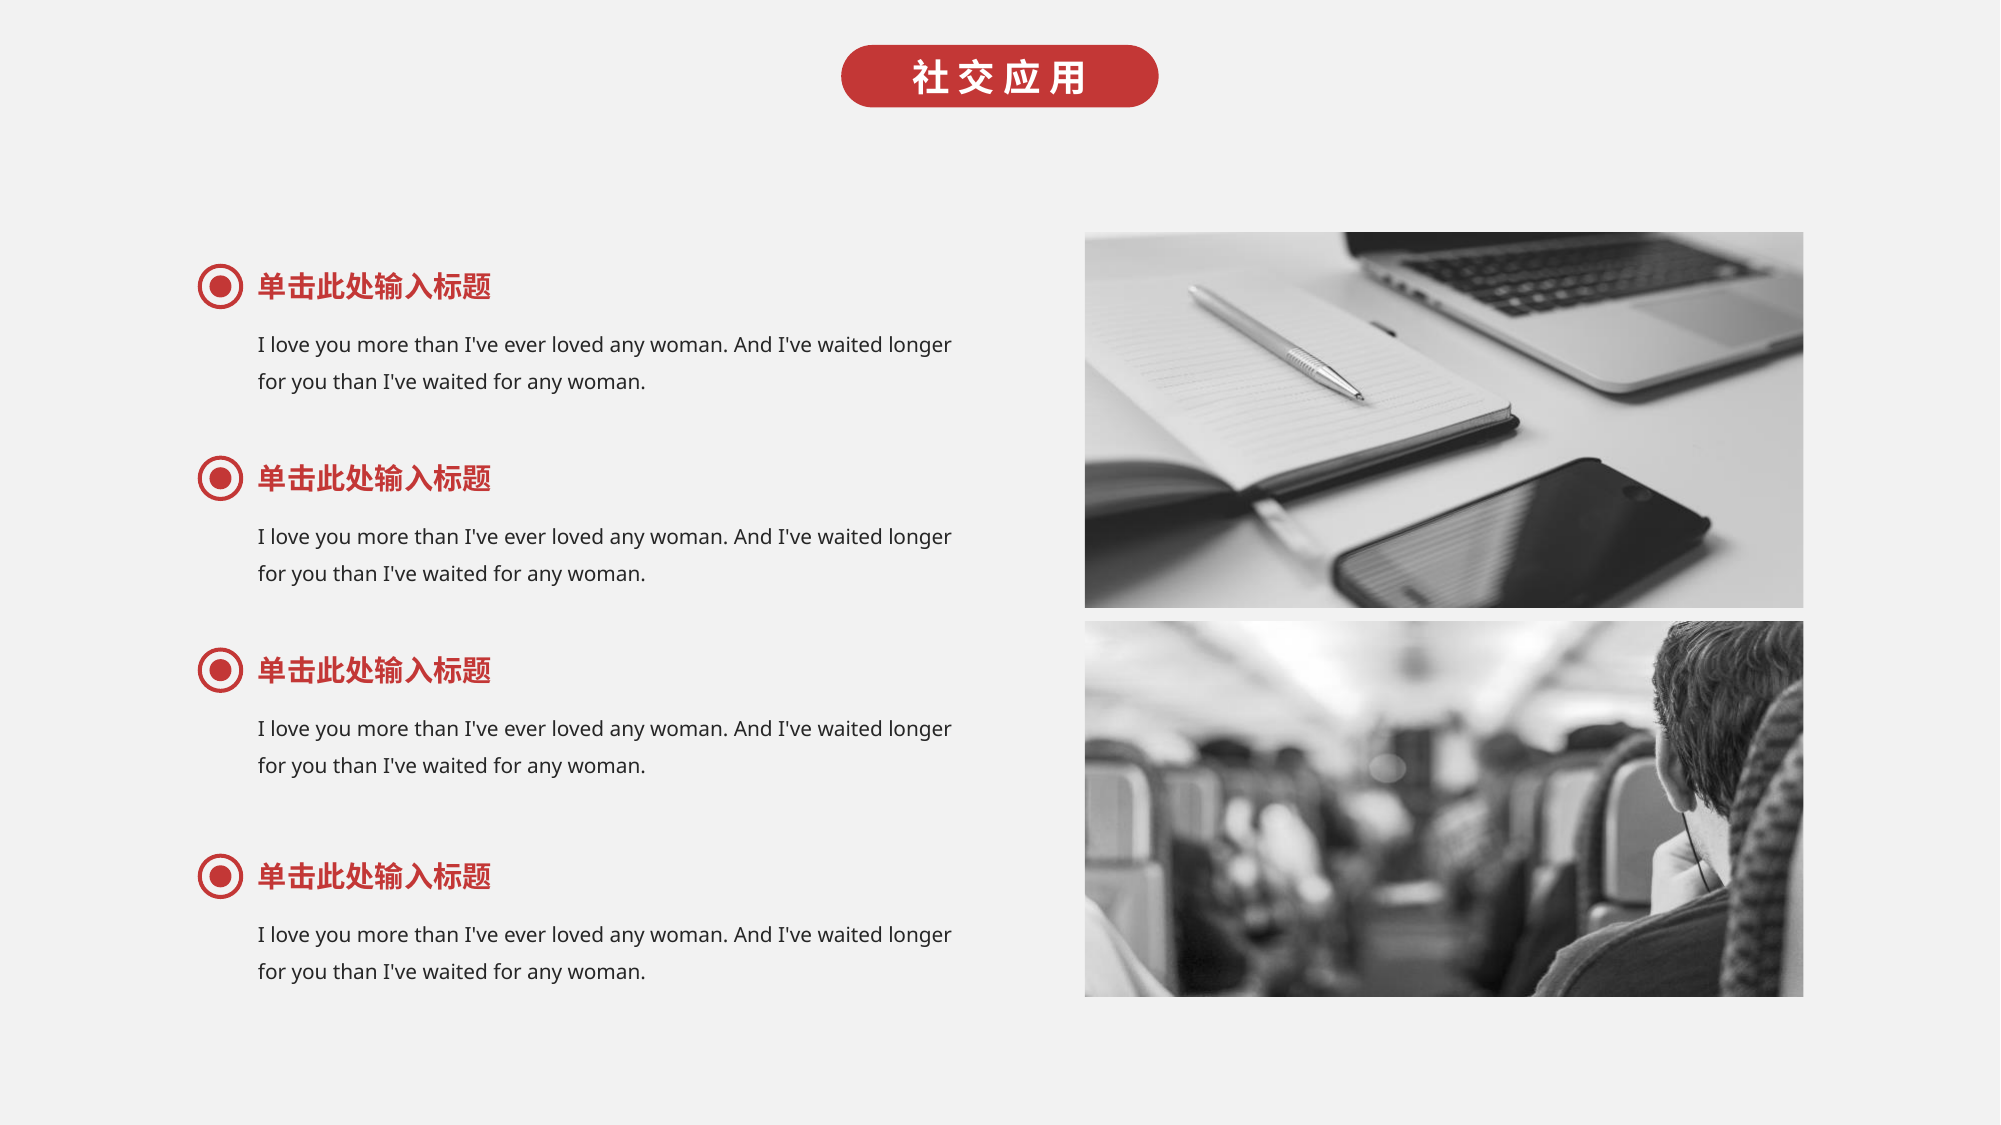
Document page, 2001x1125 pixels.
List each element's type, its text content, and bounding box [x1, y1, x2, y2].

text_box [197, 853, 244, 900]
text_box I love you more than I've ever loved any woman. And I've waited longer for you than I've waited for any woman. [243, 901, 1000, 992]
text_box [197, 647, 244, 693]
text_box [197, 455, 244, 501]
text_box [197, 263, 244, 310]
text_box 单击此处输入标题 [243, 453, 507, 503]
text_box I love you more than I've ever loved any woman. And I've waited longer for you than I've waited for any woman. [243, 311, 1000, 402]
text_box 社 交 应 用 [840, 43, 1160, 109]
text_box [1084, 621, 1805, 997]
text_box I love you more than I've ever loved any woman. And I've waited longer for you than I've waited for any woman. [243, 503, 1000, 593]
text_box 单击此处输入标题 [243, 851, 507, 901]
text_box 单击此处输入标题 [243, 261, 507, 311]
text_box I love you more than I've ever loved any woman. And I've waited longer for you than I've waited for any woman. [243, 695, 1000, 785]
text_box [1084, 232, 1805, 608]
text_box 单击此处输入标题 [243, 644, 507, 695]
